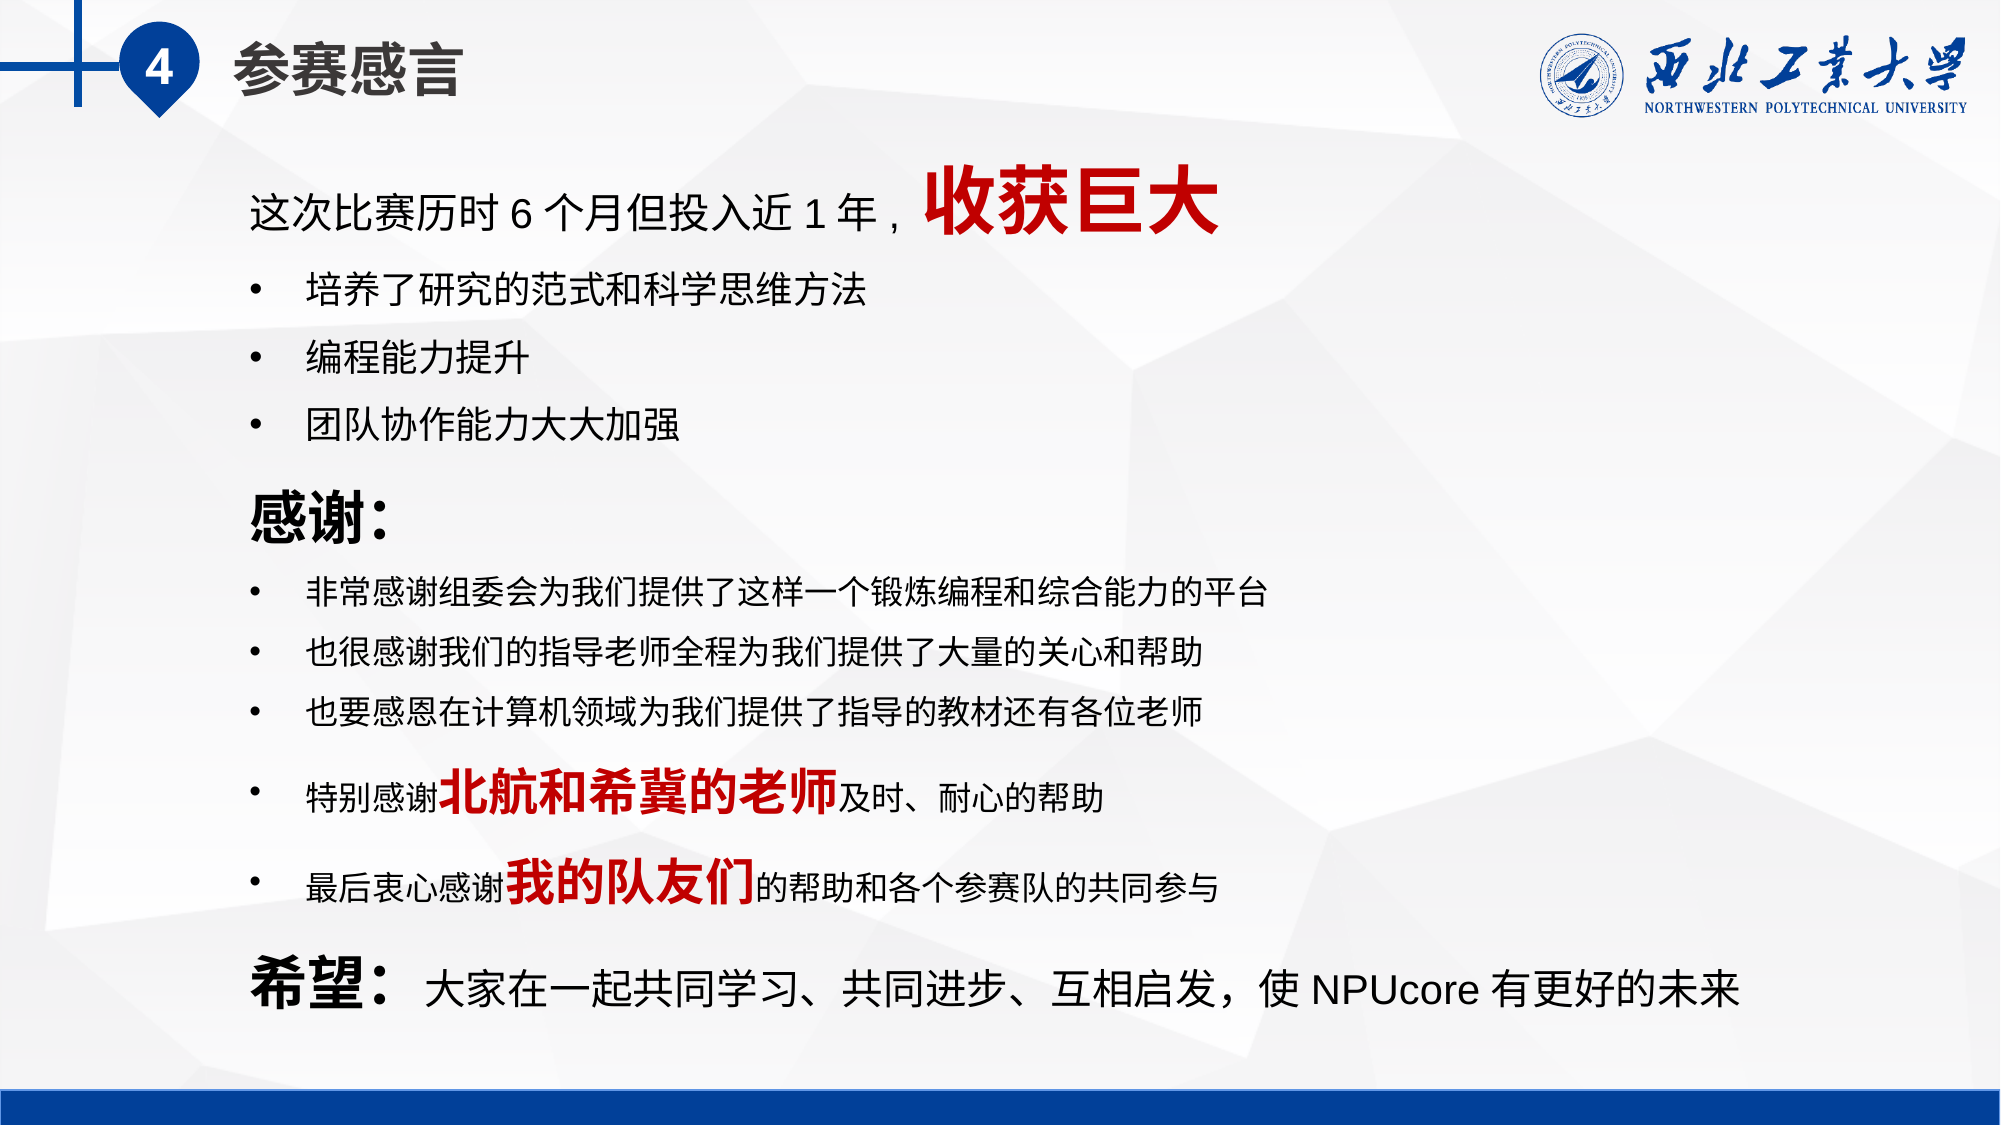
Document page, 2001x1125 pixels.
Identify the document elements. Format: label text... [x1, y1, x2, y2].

text_box 这次比赛历时6个月但投入近1年, 收获巨大 培养了研究的范式和科学思维方法 编程能力提升 团队协作能力大大加强 感谢： 非常感谢组委会为我们提供了这样一个锻炼编程和综合能力的平台 也很感谢我们的指导老师全程为我们提供了大量的关心和帮助 也要感恩在计算机领域为我们提供了指导的教材还有各位老师 特别感谢北航和希冀的老师及时、耐心的帮助 最后衷心感谢我的队友们的帮助和各个参赛队的共同参与 希望：大家在一起共同学习、共同进步、互相启发，使NPUcore有更好的未来 [234, 101, 1828, 1024]
text_box 参赛感言 [217, 25, 1241, 111]
picture [0, 0, 74, 62]
picture [0, 0, 2001, 1089]
text_box 4 [119, 21, 200, 118]
